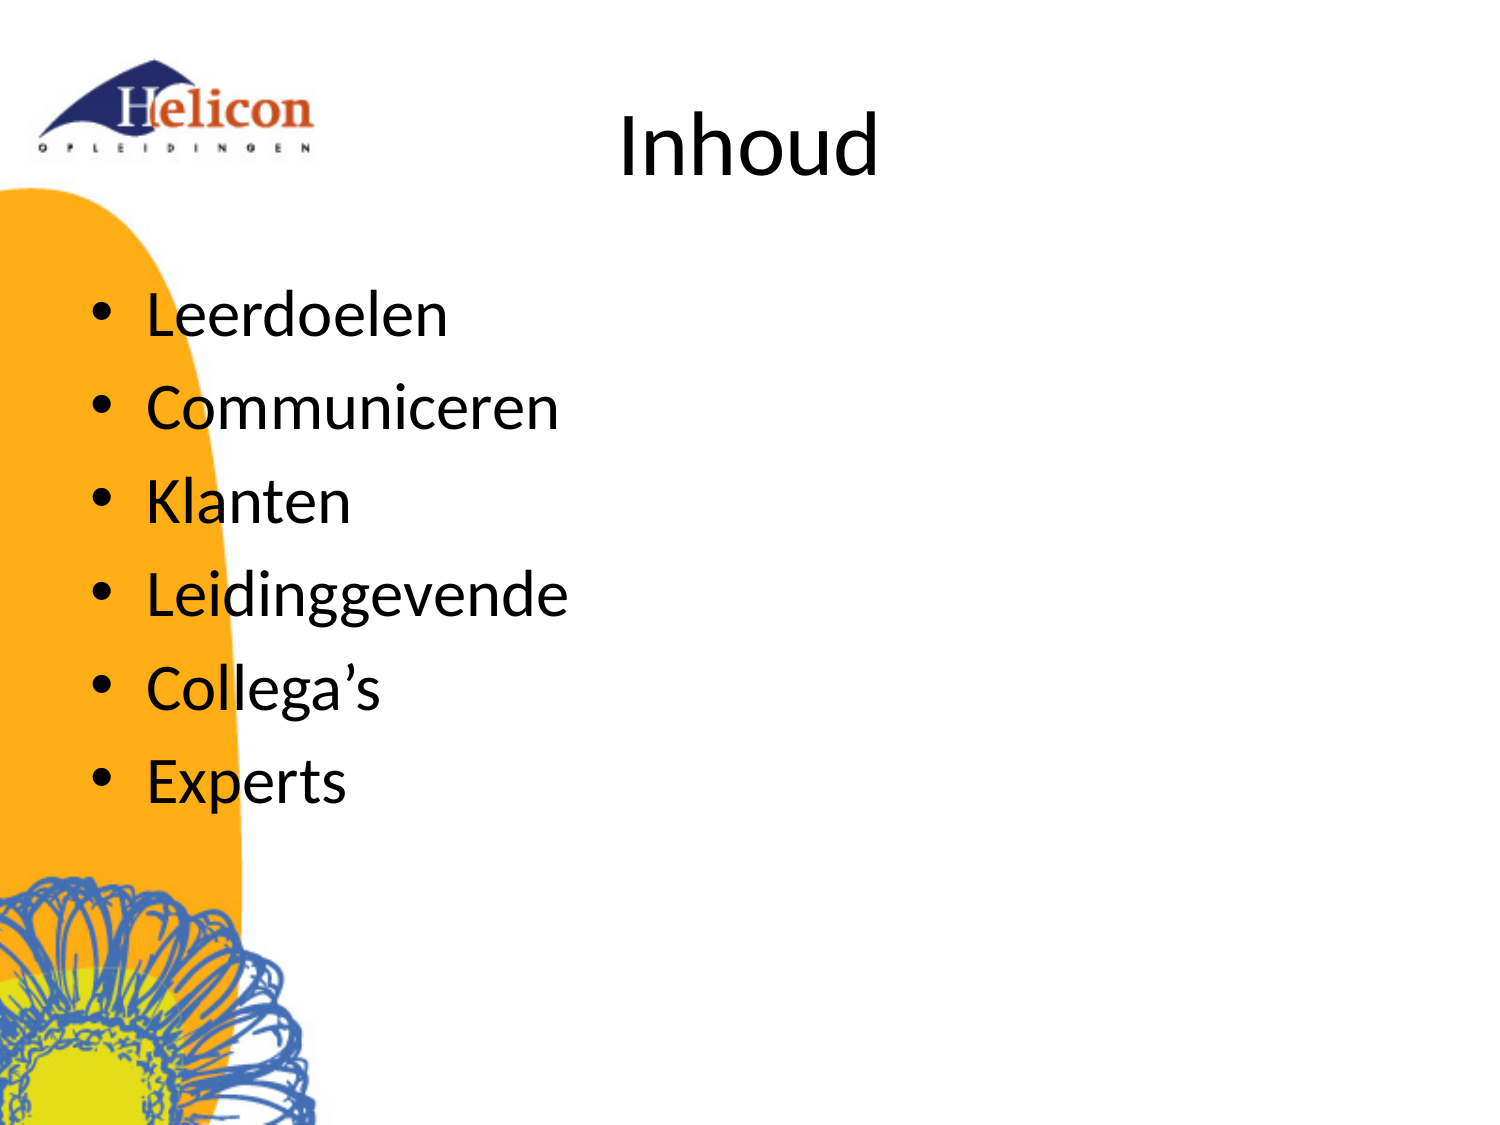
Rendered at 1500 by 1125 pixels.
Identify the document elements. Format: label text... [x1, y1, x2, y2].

title Inhoud [75, 45, 1425, 233]
list Leerdoelen Communiceren Klanten Leidinggevende Collega’s Experts [75, 262, 1425, 1005]
picture [0, 0, 1500, 1125]
